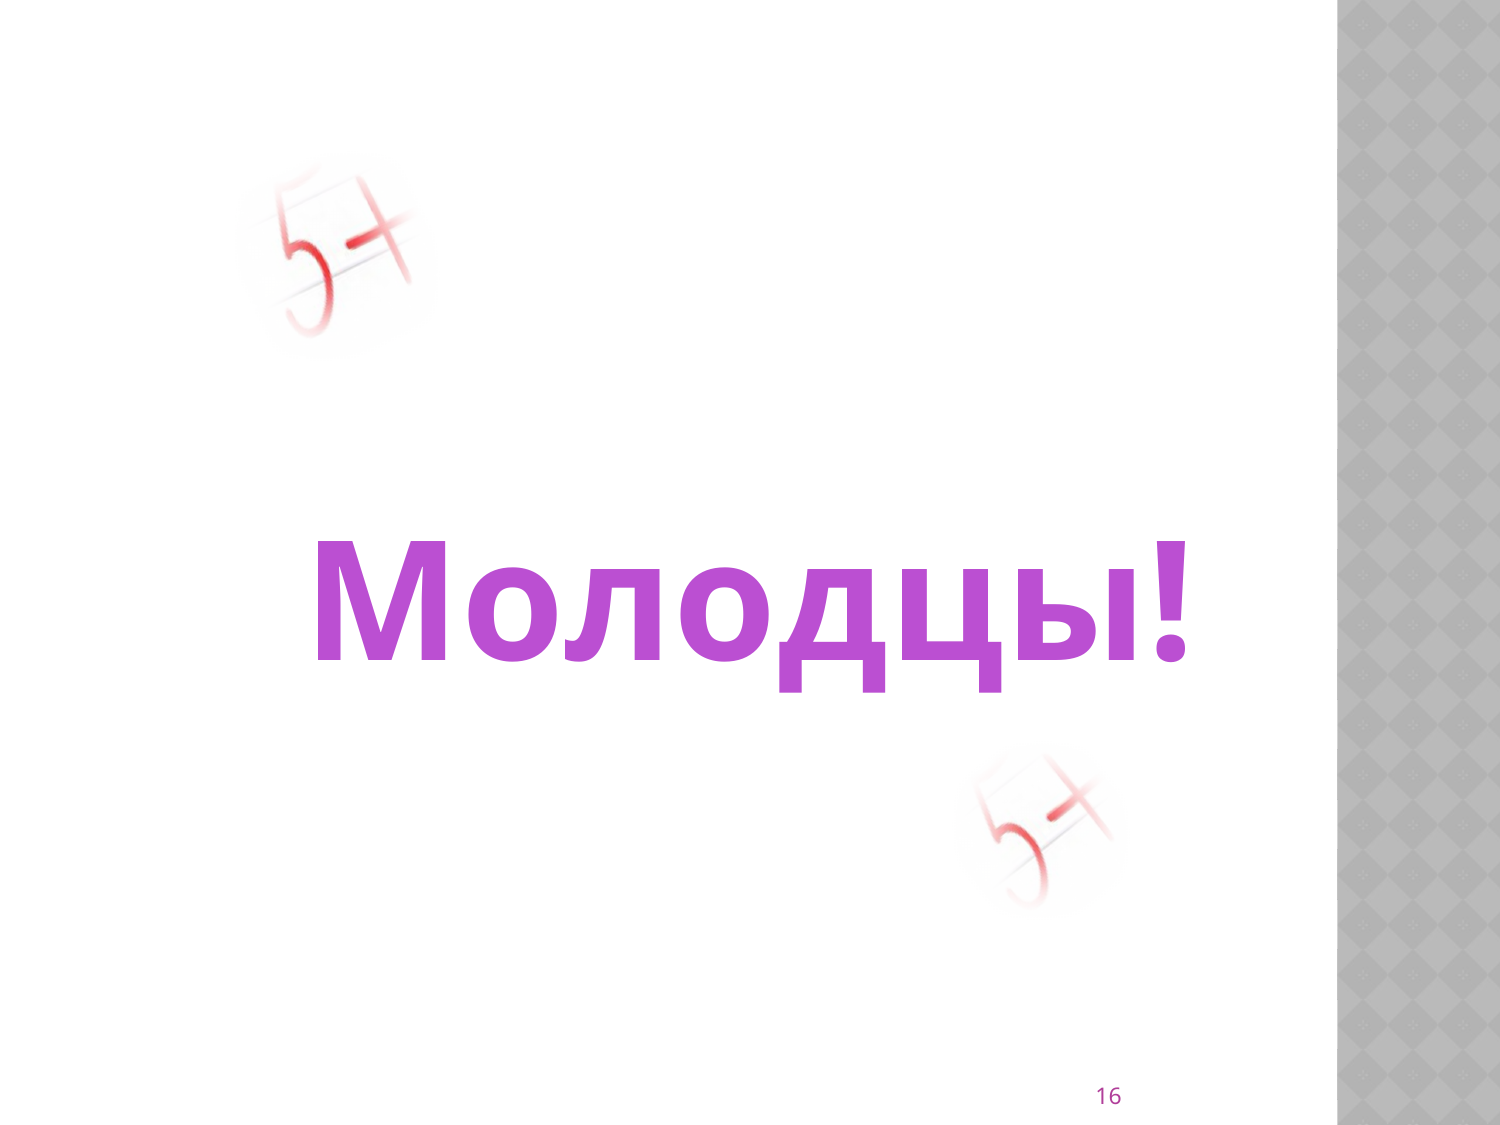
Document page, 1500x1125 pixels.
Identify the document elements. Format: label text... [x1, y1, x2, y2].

text_box Молодцы! [288, 486, 1212, 702]
text_box ! [166, 428, 1357, 729]
picture [935, 722, 1147, 940]
slide_number 16 [1025, 1075, 1122, 1113]
picture [222, 139, 451, 374]
